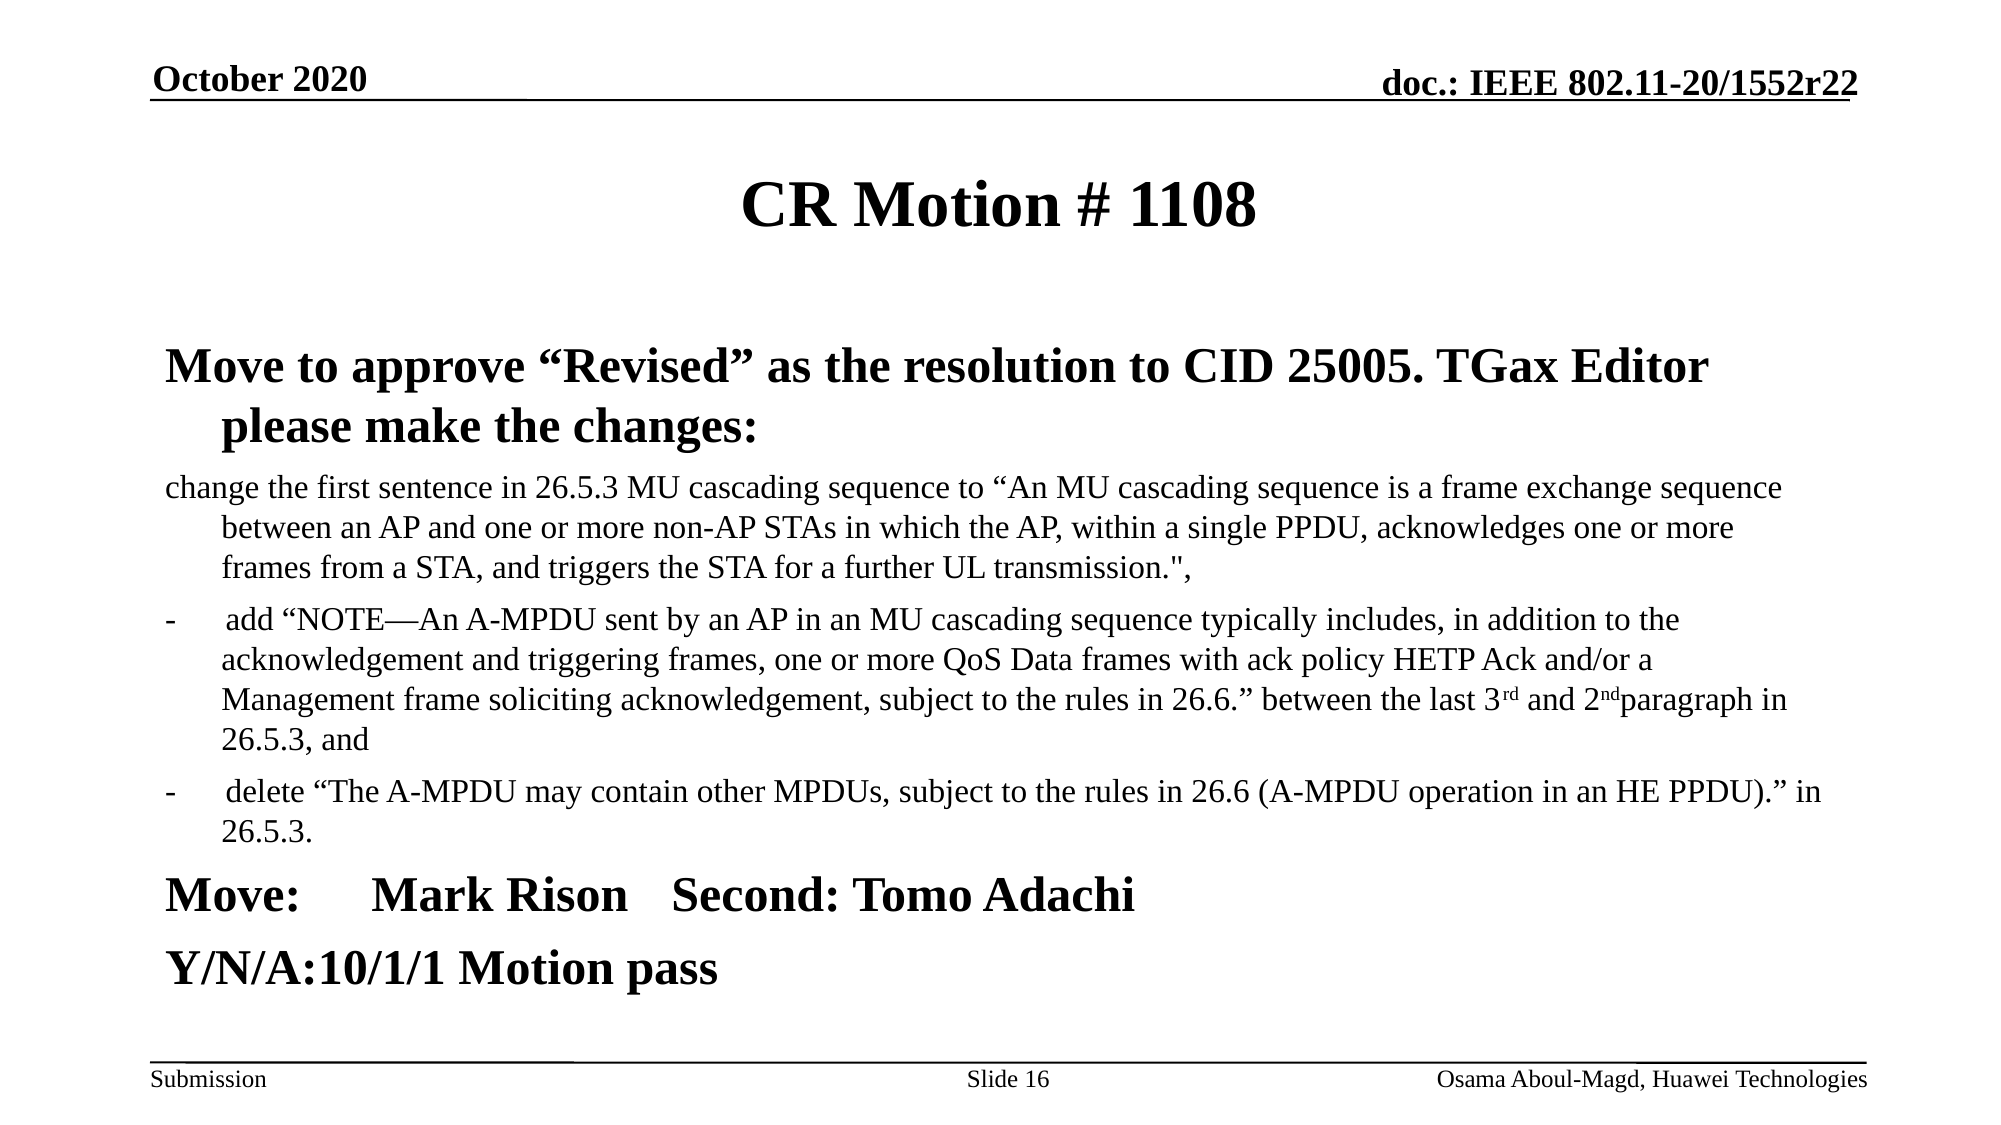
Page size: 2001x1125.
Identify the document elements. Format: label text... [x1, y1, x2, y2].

footer Osama Aboul-Magd, Huawei Technologies [1171, 1061, 1869, 1093]
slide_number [152, 54, 563, 100]
list Move to approve “Revised” as the resolution to CID 25005. TGax Editor please make the changes: change the first sentence in 26.5.3 MU cascading sequence to “An MU cascading sequence is a frame exchange sequence between an AP and one or more non-AP STAs in which the AP, within a single PPDU, acknowledges one or more frames from a STA, and triggers the STA for a further UL transmission.", - add “NOTE—An A-MPDU sent by an AP in an MU cascading sequence typically includes, in addition to the acknowledgement and triggering frames, one or more QoS Data frames with ack policy HETP Ack and/or a Management frame soliciting acknowledgement, subject to the rules in 26.6.” between the last 3rd and 2ndparagraph in 26.5.3, and - delete “The A-MPDU may contain other MPDUs, subject to the rules in 26.6 (A-MPDU operation in an HE PPDU).” in 26.5.3. Move: Mark Rison Second: Tomo Adachi Y/N/A:10/1/1 Motion pass [149, 324, 1850, 1000]
title CR Motion # 1108 [149, 112, 1850, 288]
slide_number Slide 16 [950, 1061, 1067, 1123]
